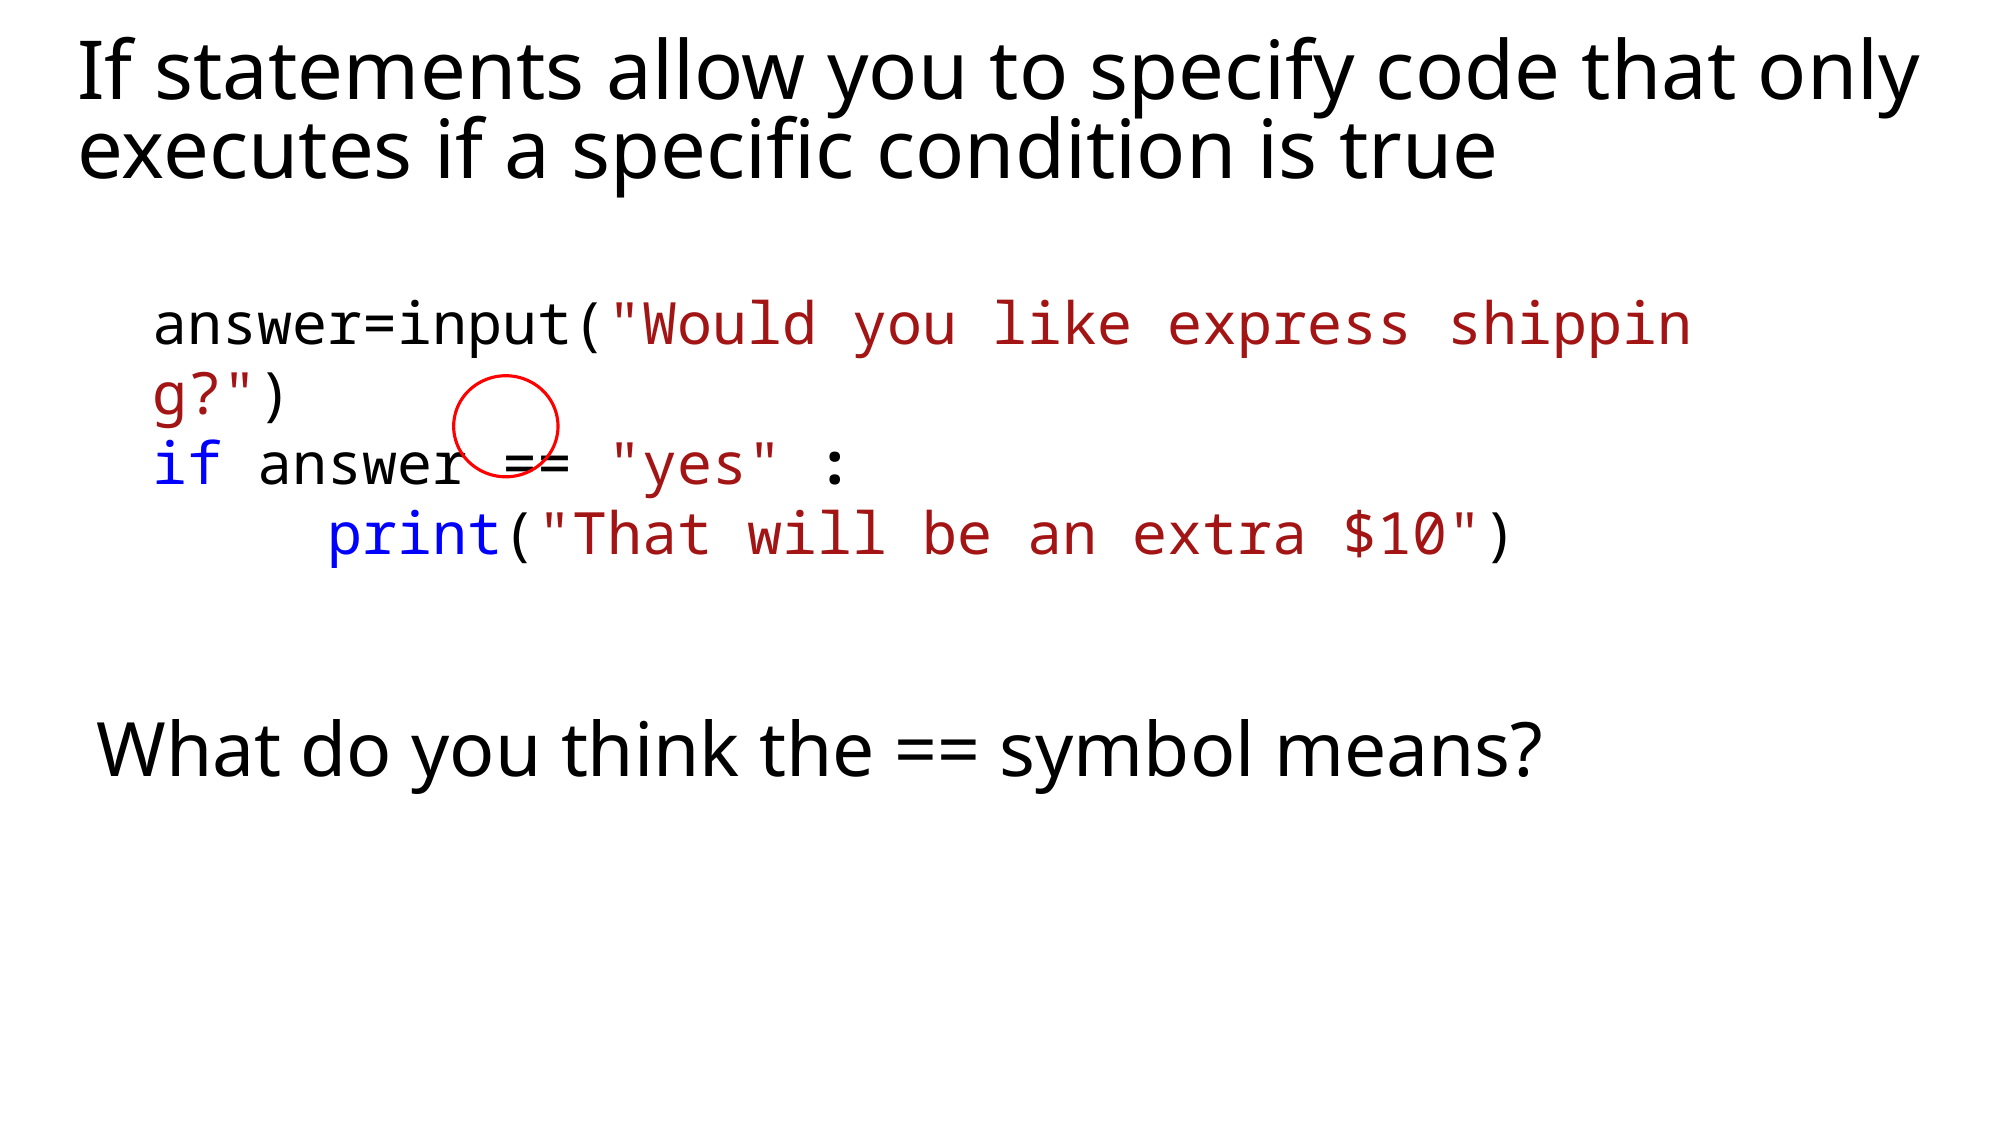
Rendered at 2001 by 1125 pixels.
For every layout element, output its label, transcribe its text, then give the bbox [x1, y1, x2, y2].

text_box [451, 373, 561, 479]
text_box answer=input("Would you like express shipping?") if answer == "yes" : print("That will be an extra $10") [137, 278, 1740, 574]
text_box What do you think the == symbol means? [81, 694, 1560, 800]
title If statements allow you to specify code that only executes if a specific condition is true [62, 29, 1953, 205]
